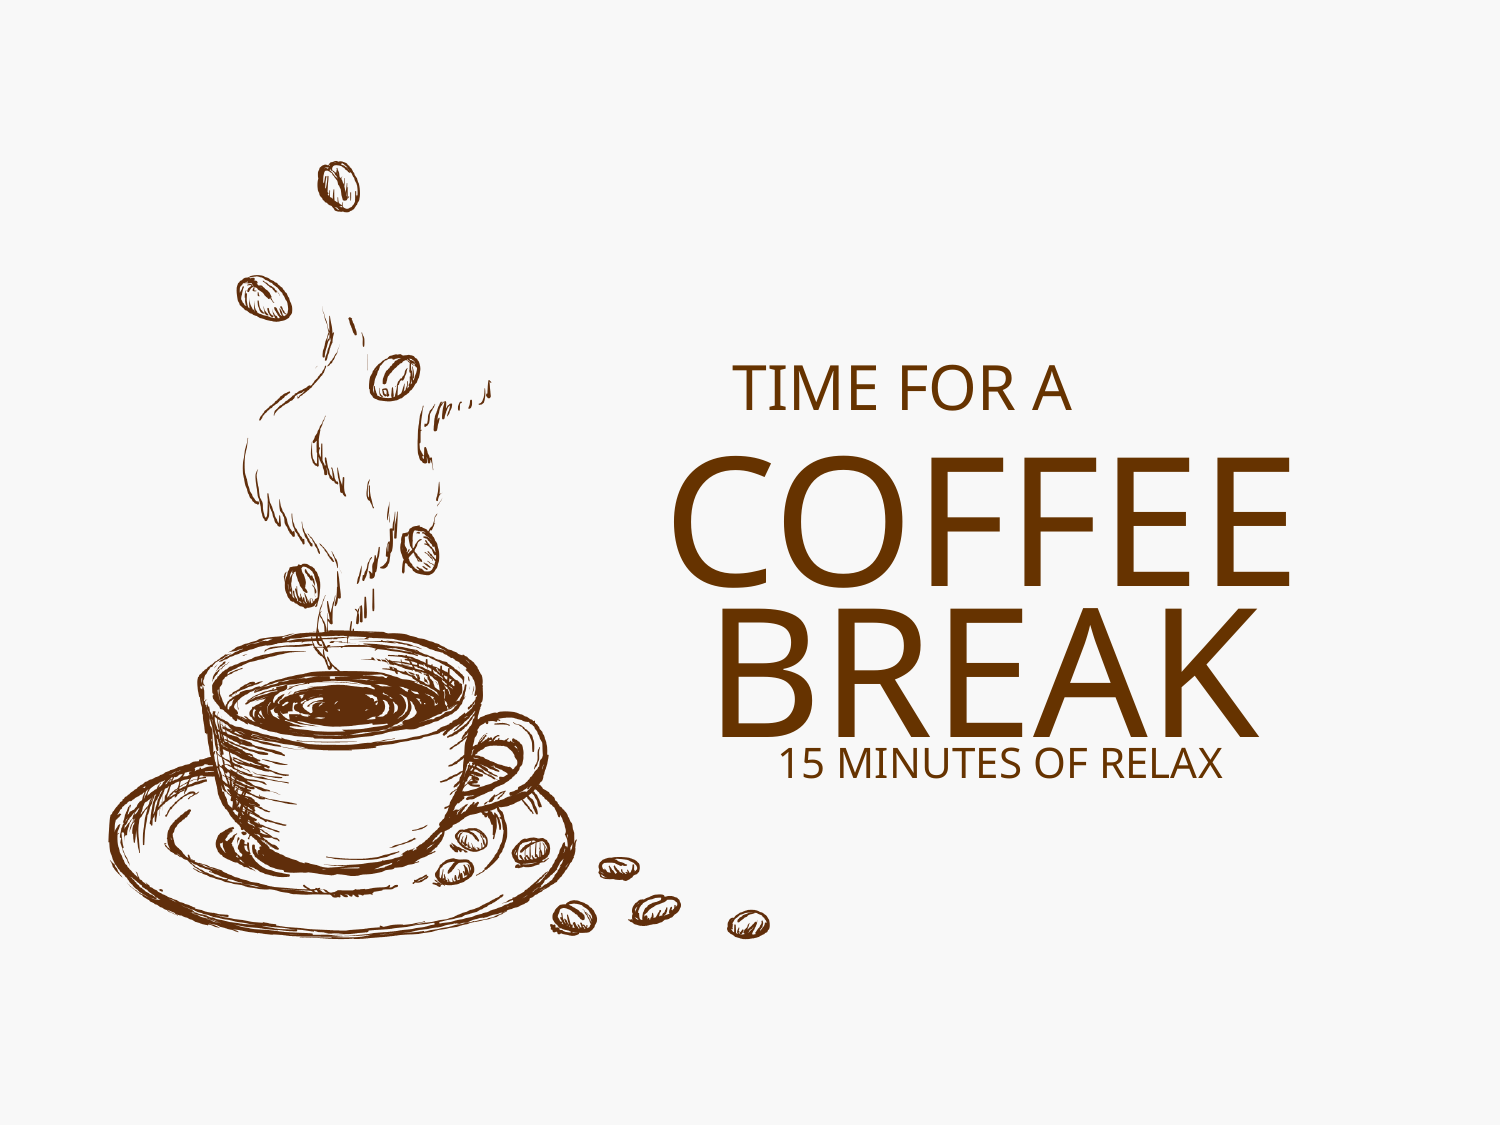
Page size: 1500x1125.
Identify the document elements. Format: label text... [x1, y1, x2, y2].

picture [29, 140, 827, 985]
text_box 15 MINUTES OF RELAX [827, 728, 1417, 794]
text_box COFFEE BREAK [827, 458, 1441, 776]
text_box TIME FOR A [827, 340, 1283, 431]
